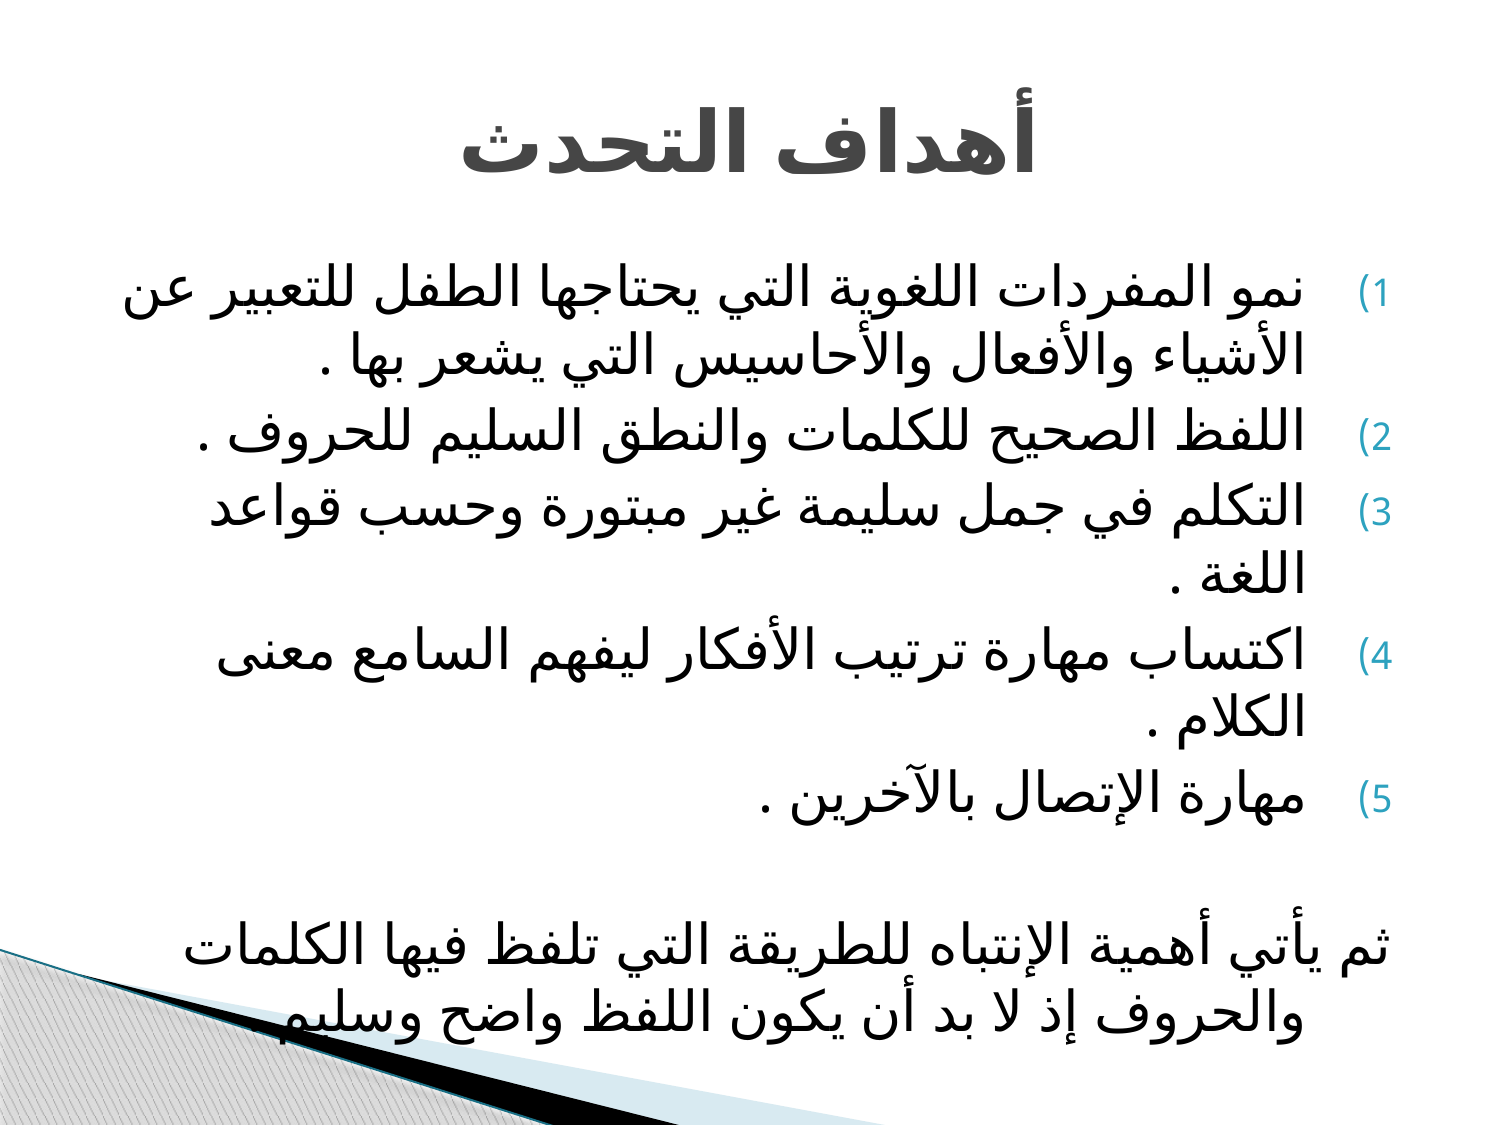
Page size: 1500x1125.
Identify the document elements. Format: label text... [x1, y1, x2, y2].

title أهداف التحدث [75, 45, 1425, 233]
list نمو المفردات اللغوية التي يحتاجها الطفل للتعبير عن الأشياء والأفعال والأحاسيس التي يشعر بها . اللفظ الصحيح للكلمات والنطق السليم للحروف . التكلم في جمل سليمة غير مبتورة وحسب قواعد اللغة . اكتساب مهارة ترتيب الأفكار ليفهم السامع معنى الكلام . مهارة الإتصال بالآخرين . ثم يأتي أهمية الإنتباه للطريقة التي تلفظ فيها الكلمات والحروف إذ لا بد أن يكون اللفظ واضح وسليم . [75, 243, 1425, 986]
